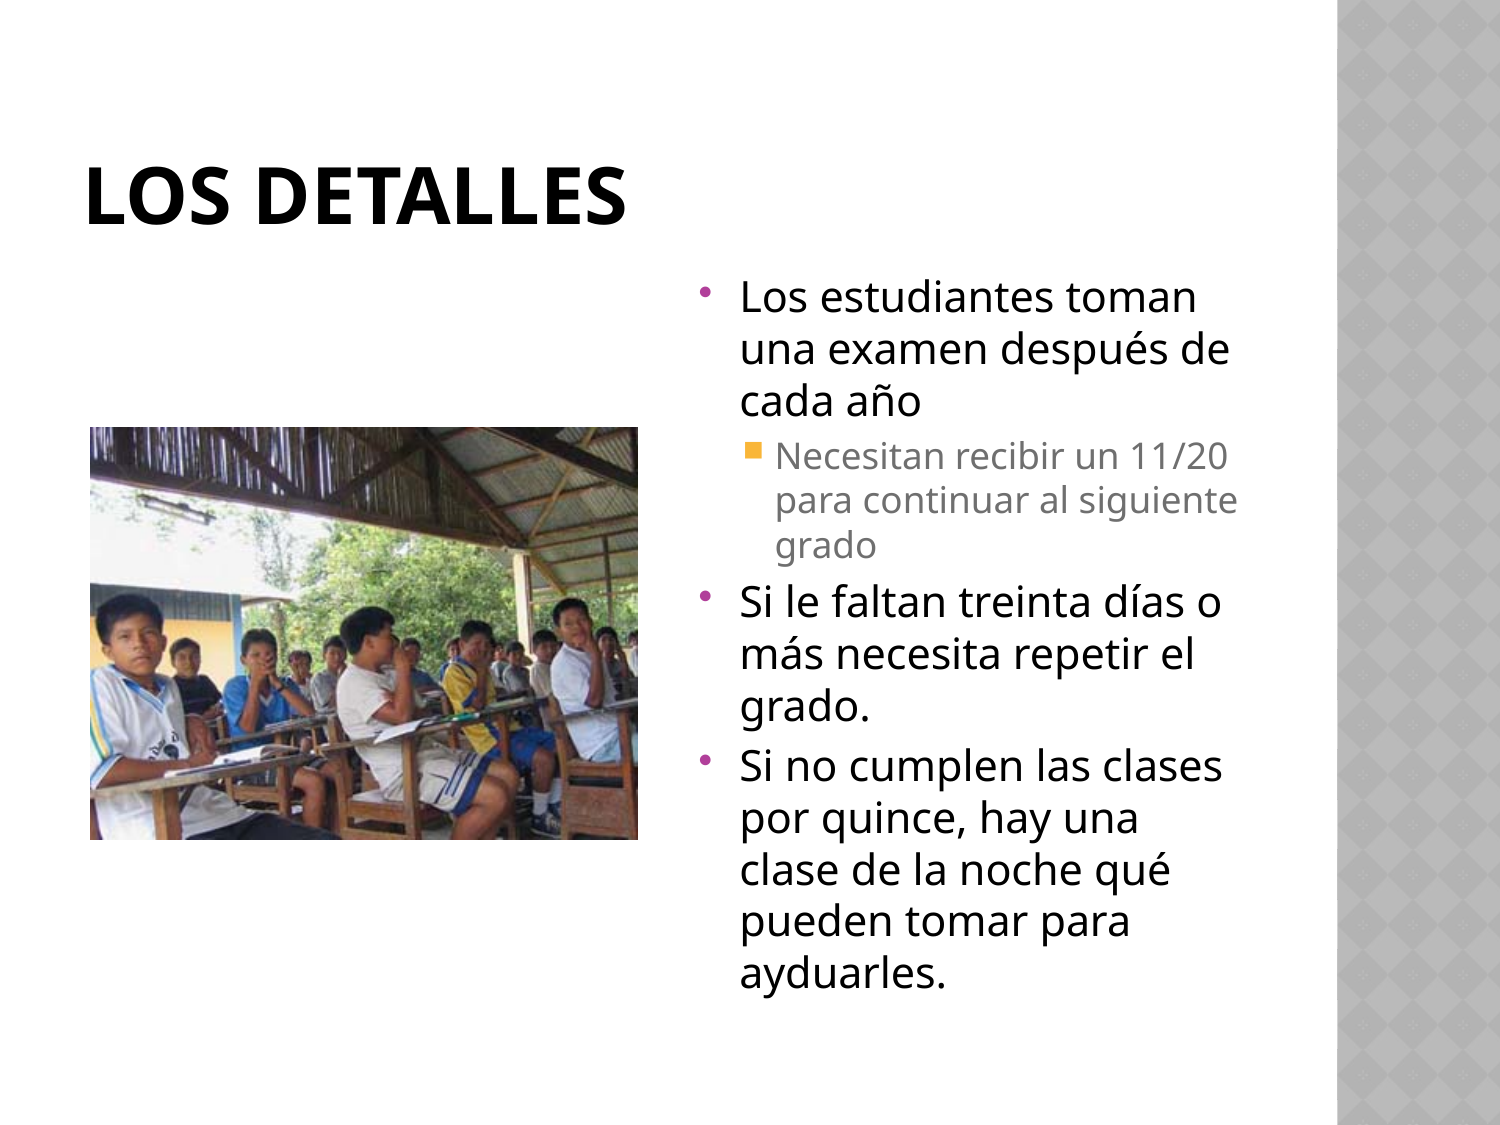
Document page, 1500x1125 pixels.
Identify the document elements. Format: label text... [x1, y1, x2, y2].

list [89, 427, 638, 841]
title Los detalles [75, 52, 1263, 240]
list Los estudiantes toman una examen después de cada año Necesitan recibir un 11/20 para continuar al siguiente grado Si le faltan treinta días o más necesita repetir el grado. Si no cumplen las clases por quince, hay una clase de la noche qué pueden tomar para ayduarles. [685, 262, 1263, 1005]
